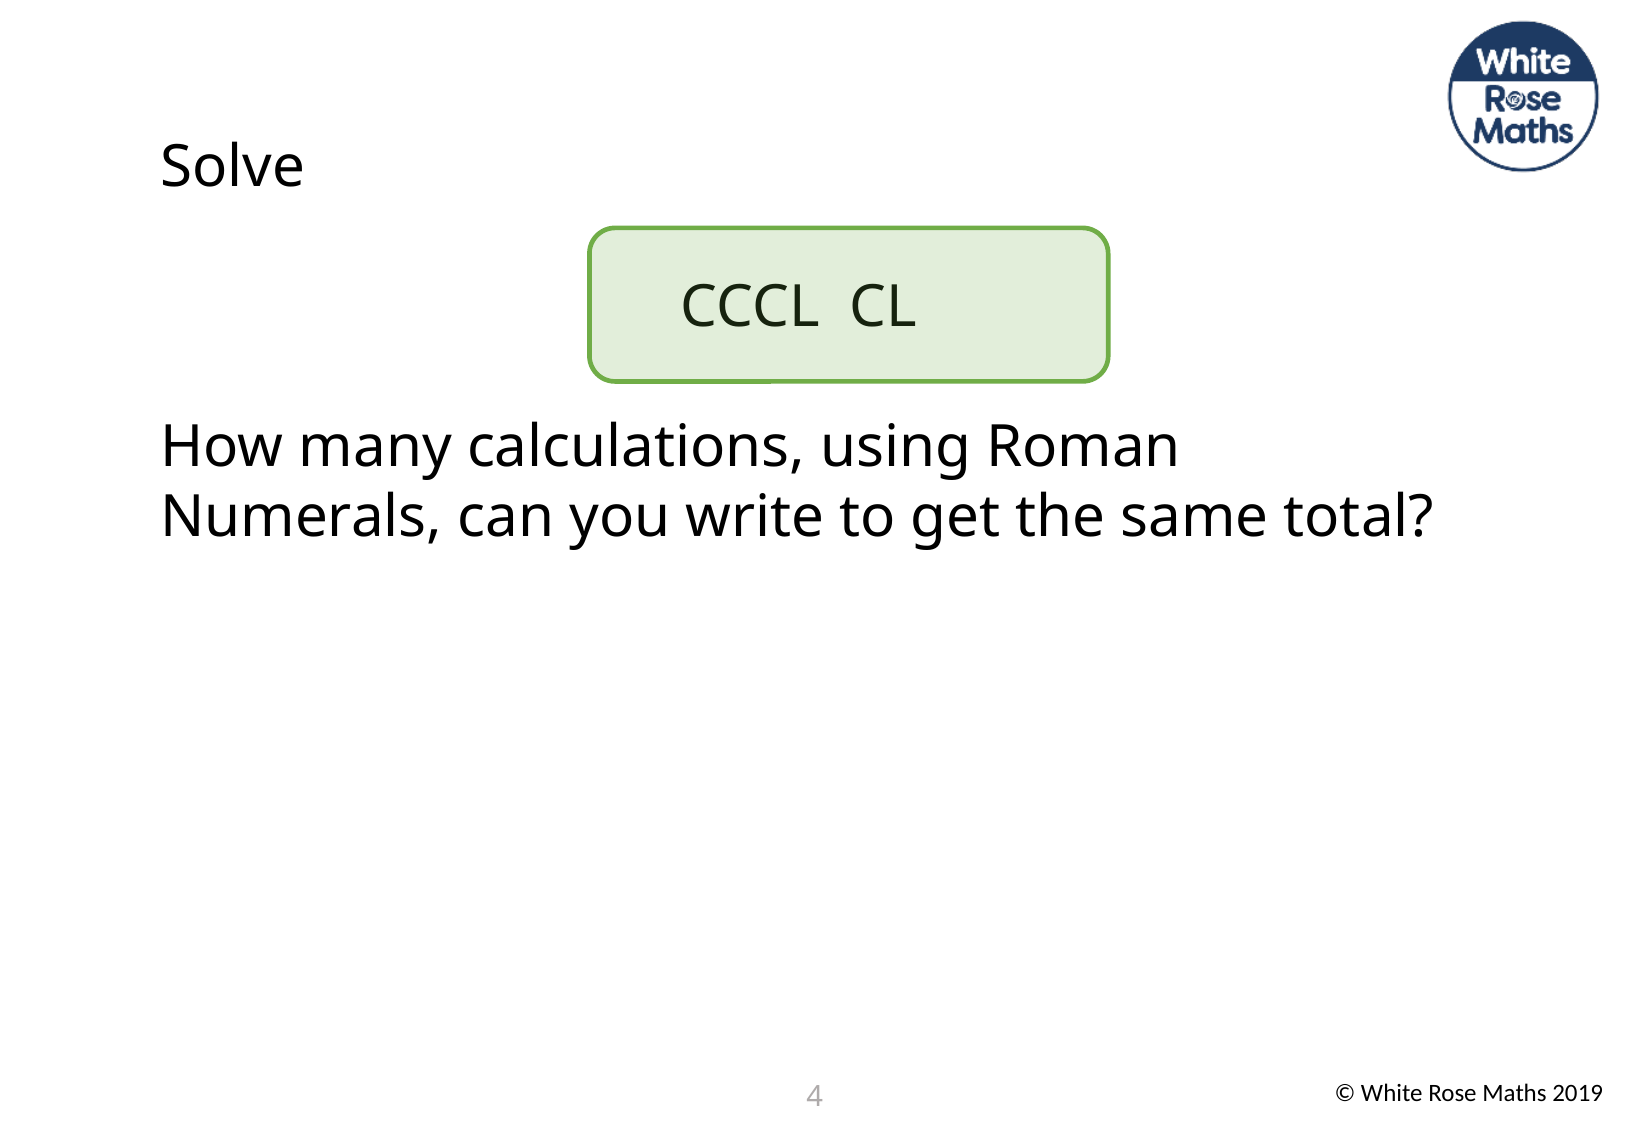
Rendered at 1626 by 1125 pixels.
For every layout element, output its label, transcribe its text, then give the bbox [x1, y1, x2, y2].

picture [1444, 17, 1602, 175]
text_box [588, 226, 1110, 383]
slide_number 4 [776, 1069, 854, 1125]
